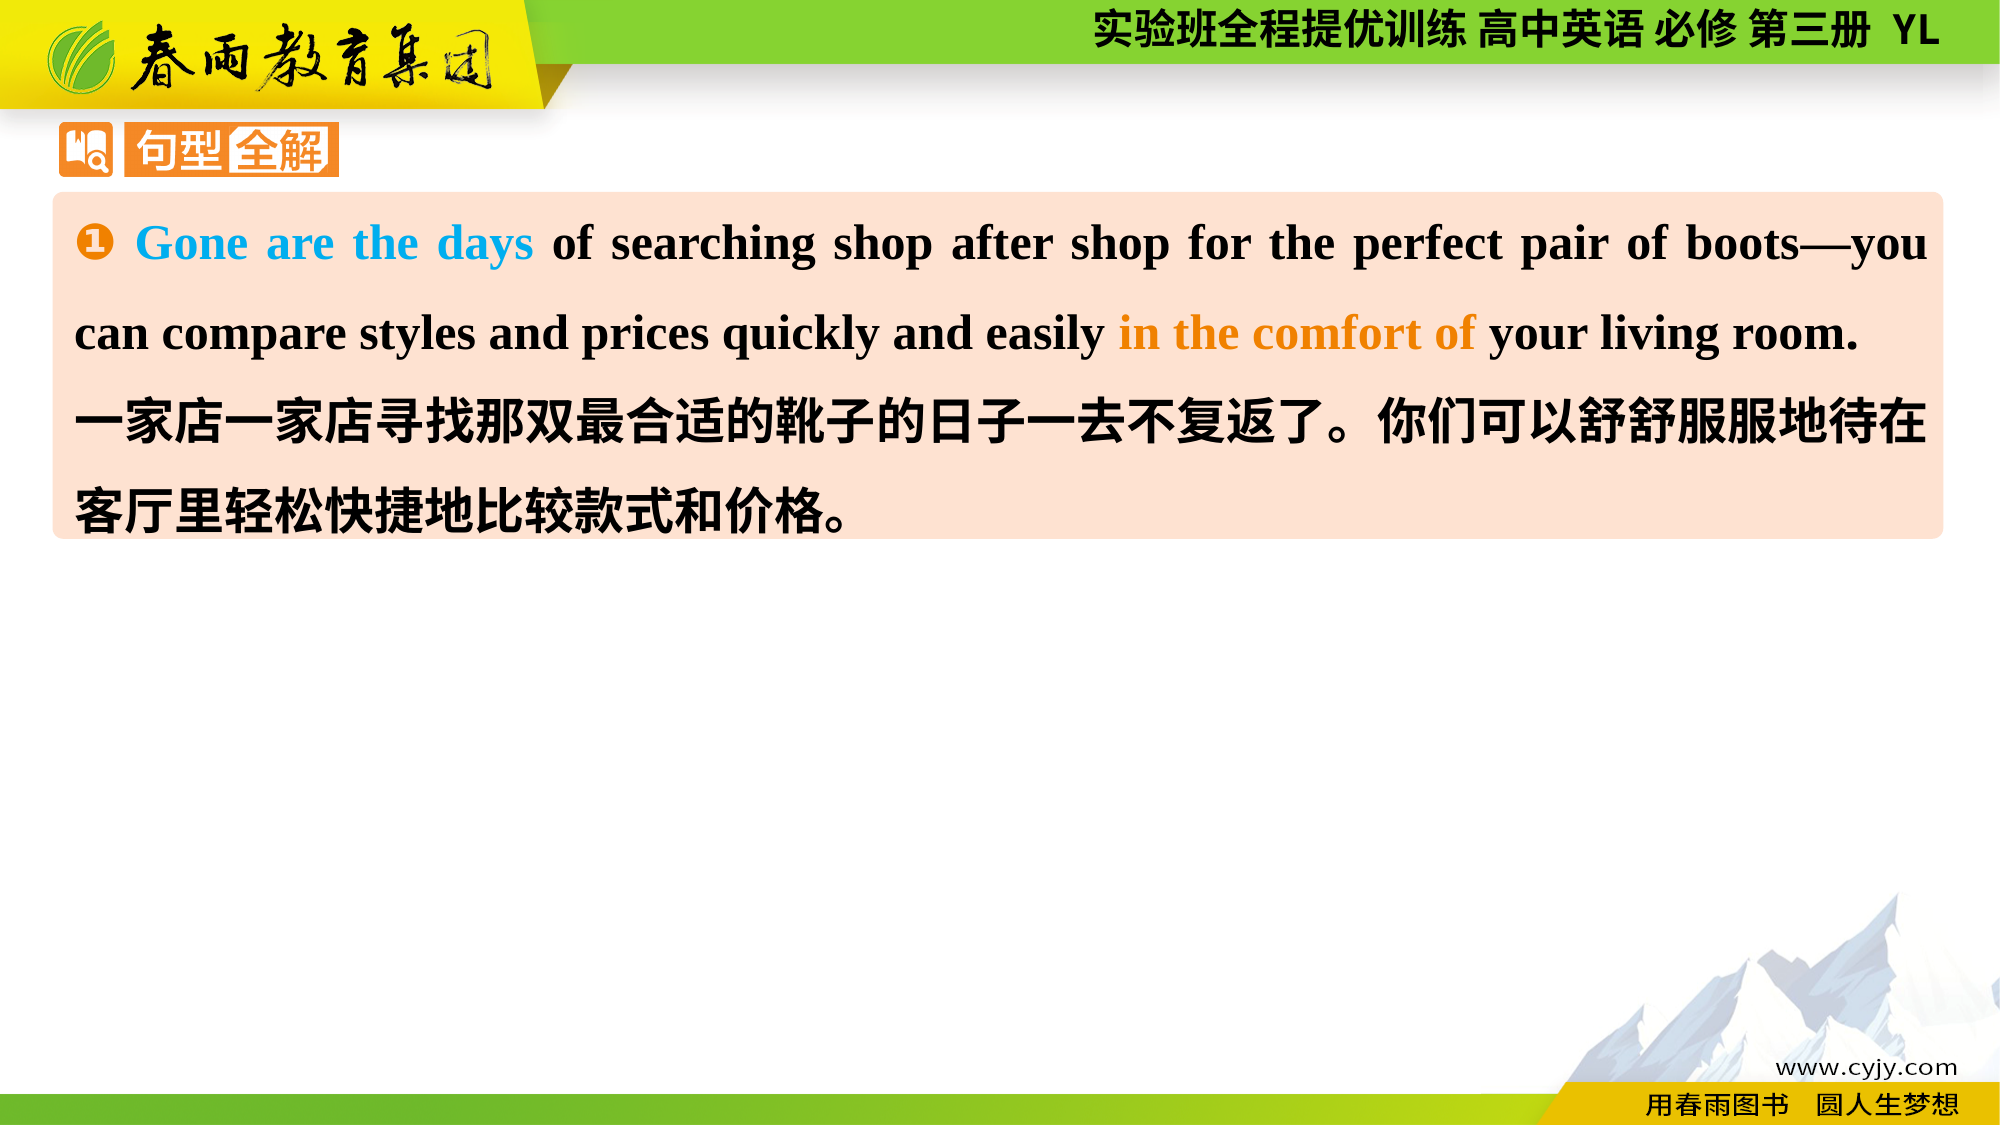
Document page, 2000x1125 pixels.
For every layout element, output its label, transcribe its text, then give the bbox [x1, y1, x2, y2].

list ❶ Gone are the days of searching shop after shop for the perfect pair of boots—you can compare styles and prices quickly and easily in the comfort of your living room. 一家店一家店寻找那双最合适的靴子的日子一去不复返了。你们可以舒舒服服地待在客厅里轻松快捷地比较款式和价格。 [59, 171, 1944, 539]
text_box [52, 192, 59, 538]
picture [0, 0, 2000, 1125]
